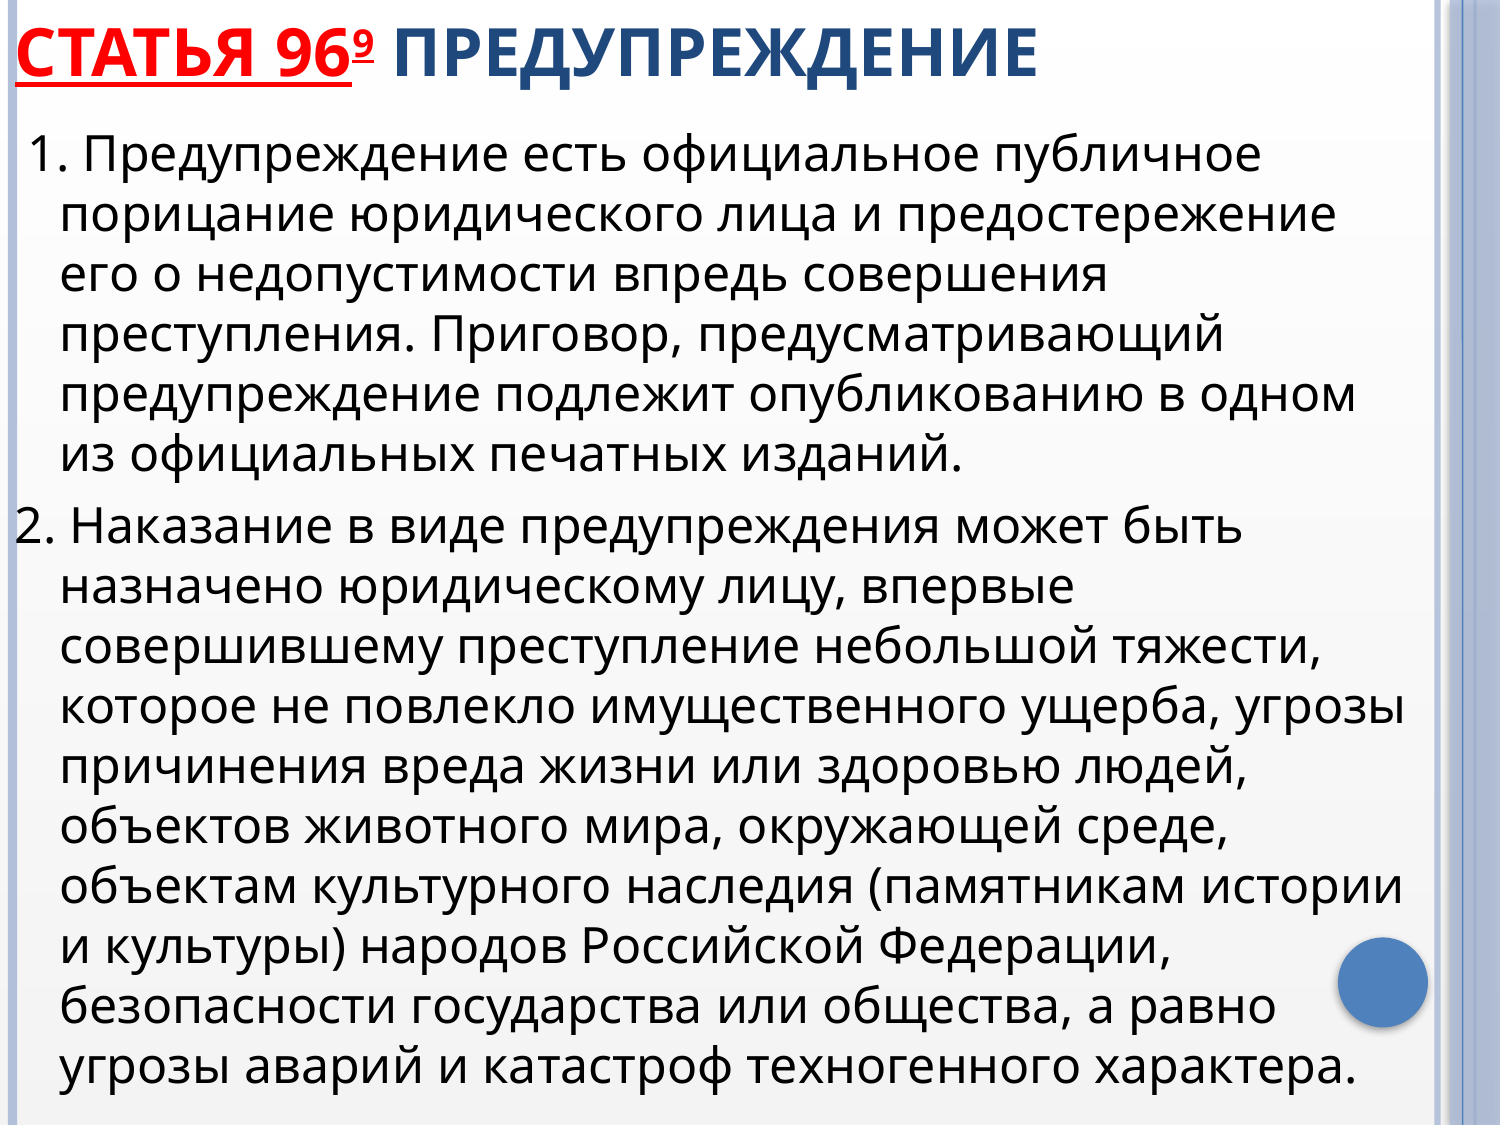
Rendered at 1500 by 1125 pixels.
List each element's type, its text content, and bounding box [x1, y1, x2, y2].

title Статья 969 Предупреждение [0, 0, 1500, 173]
list 1. Предупреждение есть официальное публичное порицание юридического лица и предостережение его о недопустимости впредь совершения преступления. Приговор, предусматривающий предупреждение подлежит опубликованию в одном из официальных печатных изданий. 2. Наказание в виде предупреждения может быть назначено юридическому лицу, впервые совершившему преступление небольшой тяжести, которое не повлекло имущественного ущерба, угрозы причинения вреда жизни или здоровью людей, объектов животного мира, окружающей среде, объектам культурного наследия (памятникам истории и культуры) народов Российской Федерации, безопасности государства или общества, а равно угрозы аварий и катастроф техногенного характера. [0, 113, 1436, 1125]
